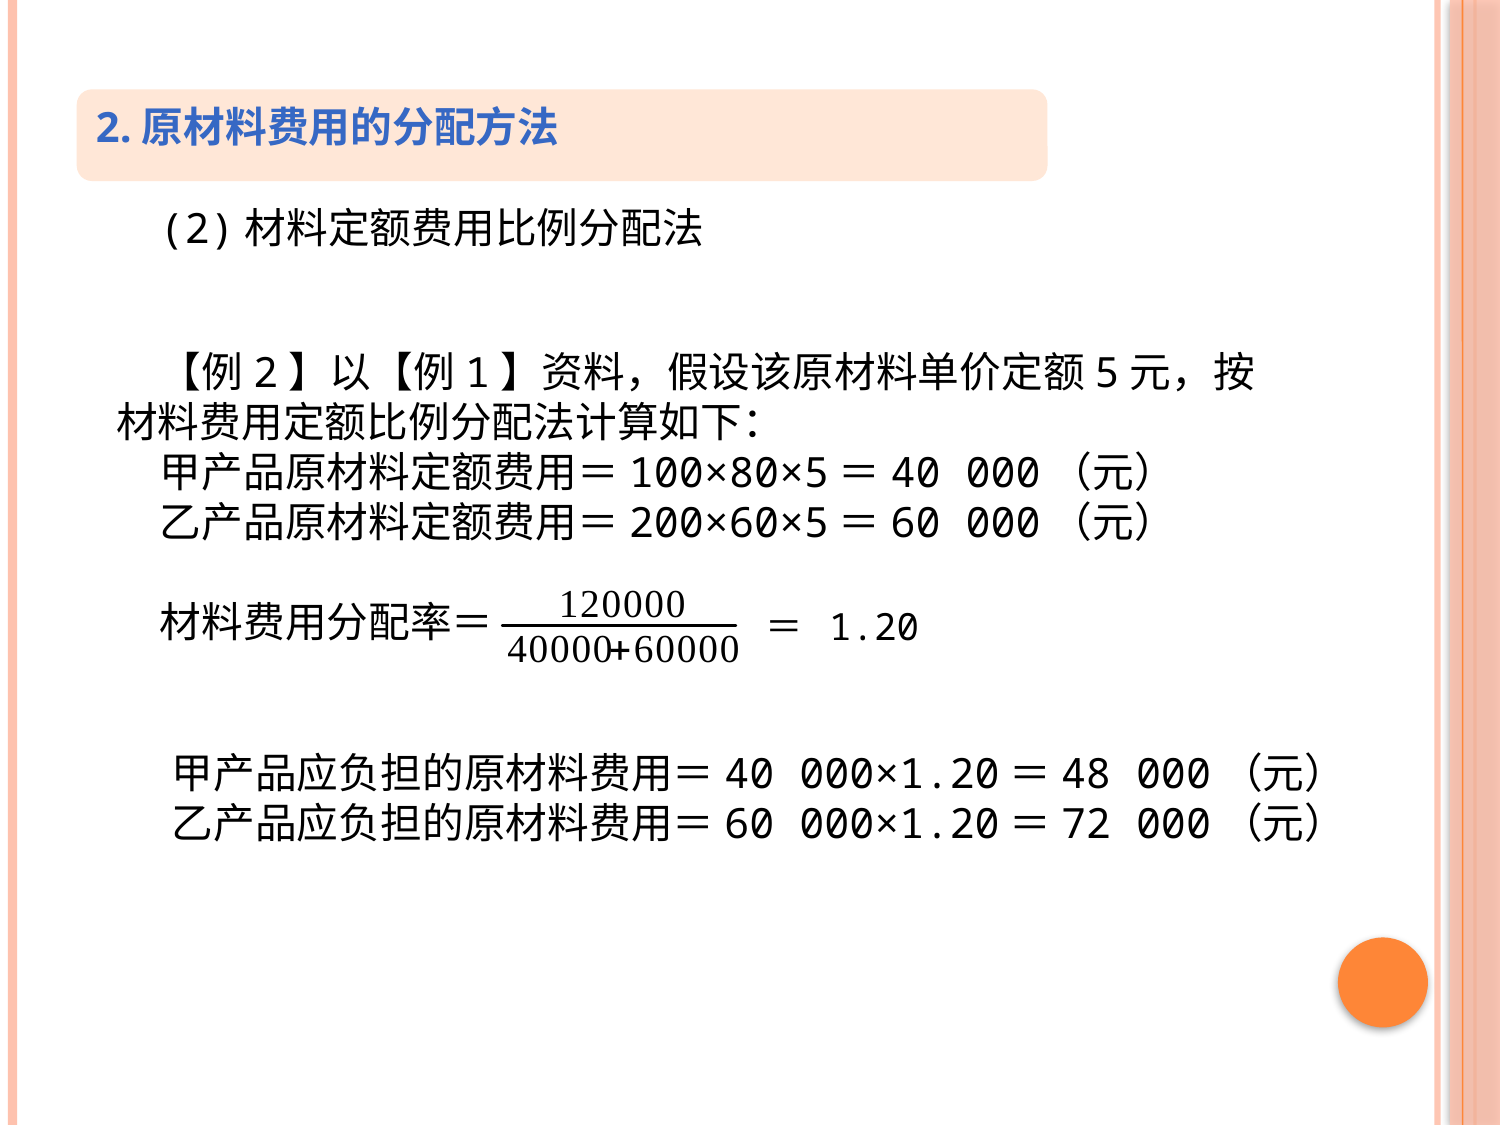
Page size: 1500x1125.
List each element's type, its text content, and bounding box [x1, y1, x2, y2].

text_box 甲产品应负担的原材料费用＝40 000×1.20＝48 000（元） 乙产品应负担的原材料费用＝60 000×1.20＝72 000（元） [113, 739, 1366, 855]
text_box ＝ 1.20 [756, 595, 1035, 656]
text_box (2)材料定额费用比例分配法 [144, 194, 728, 259]
text_box 2.原材料费用的分配方法 [76, 89, 1048, 182]
text_box 【例2】以【例1】资料，假设该原材料单价定额5元，按材料费用定额比例分配法计算如下： 甲产品原材料定额费用＝100×80×5＝40 000（元） 乙产品原材料定额费用＝200×60×5＝60 000（元） 材料费用分配率＝ [101, 338, 1295, 653]
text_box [490, 573, 750, 677]
